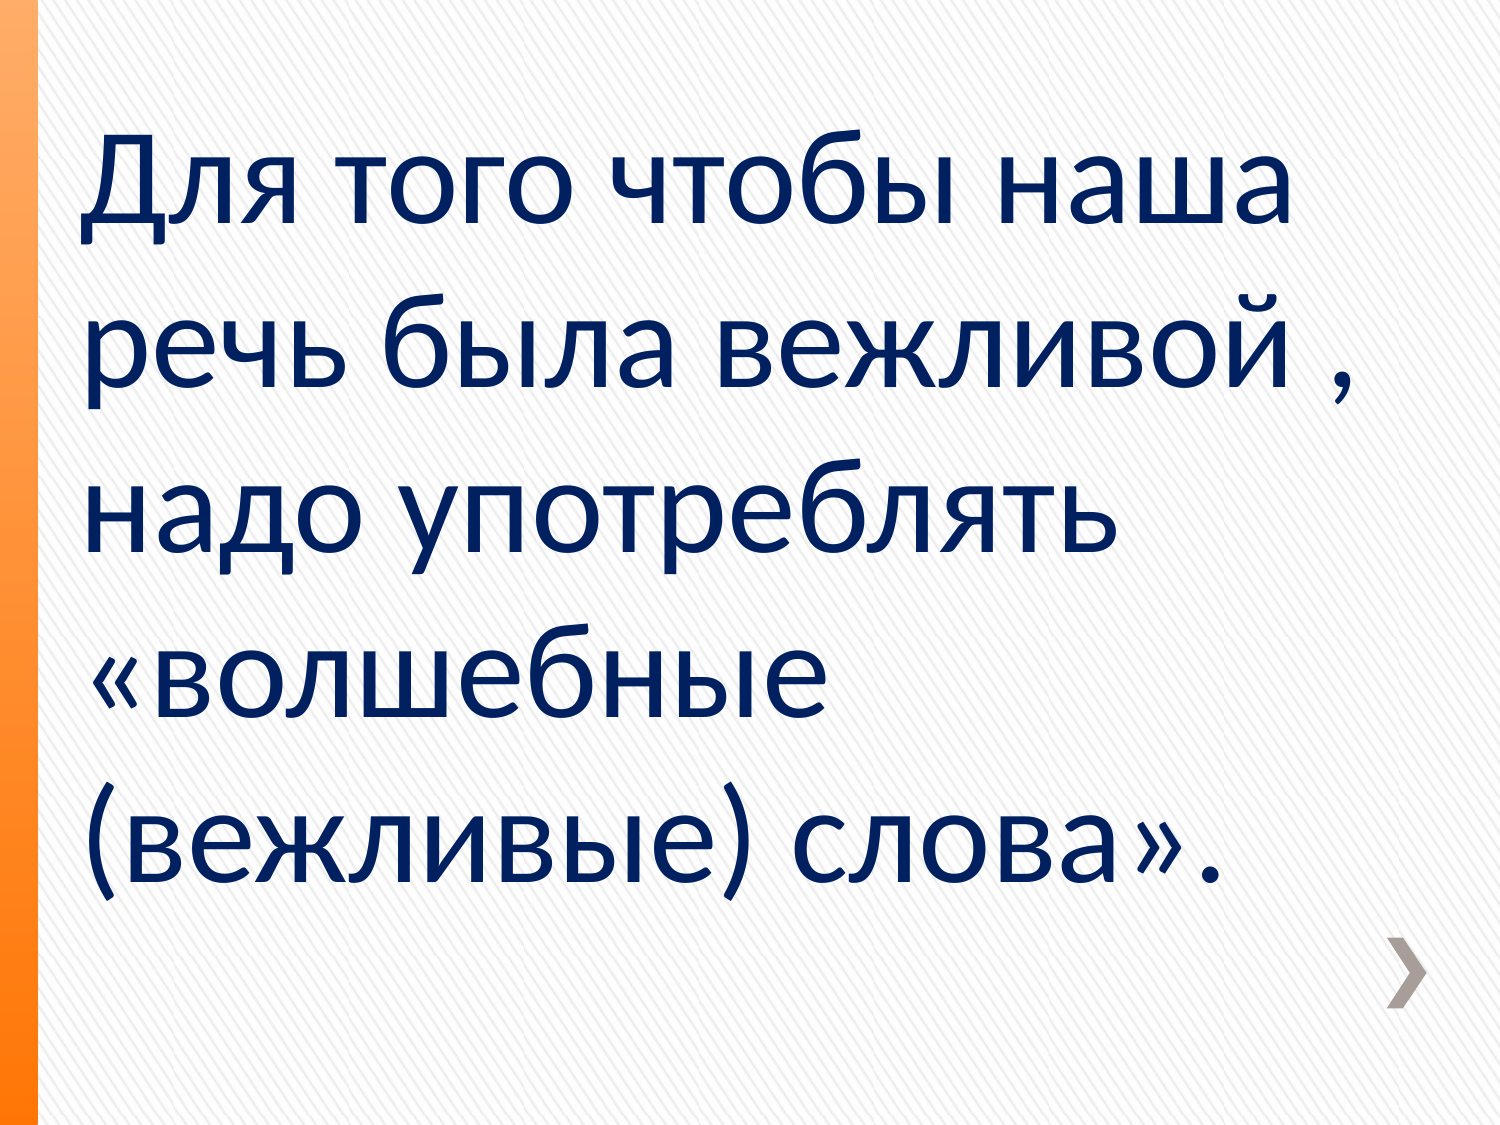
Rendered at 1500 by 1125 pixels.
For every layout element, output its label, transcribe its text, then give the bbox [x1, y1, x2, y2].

text_box Для того чтобы наша речь была вежливой , надо употреблять «волшебные (вежливые) слова». [64, 78, 1500, 918]
